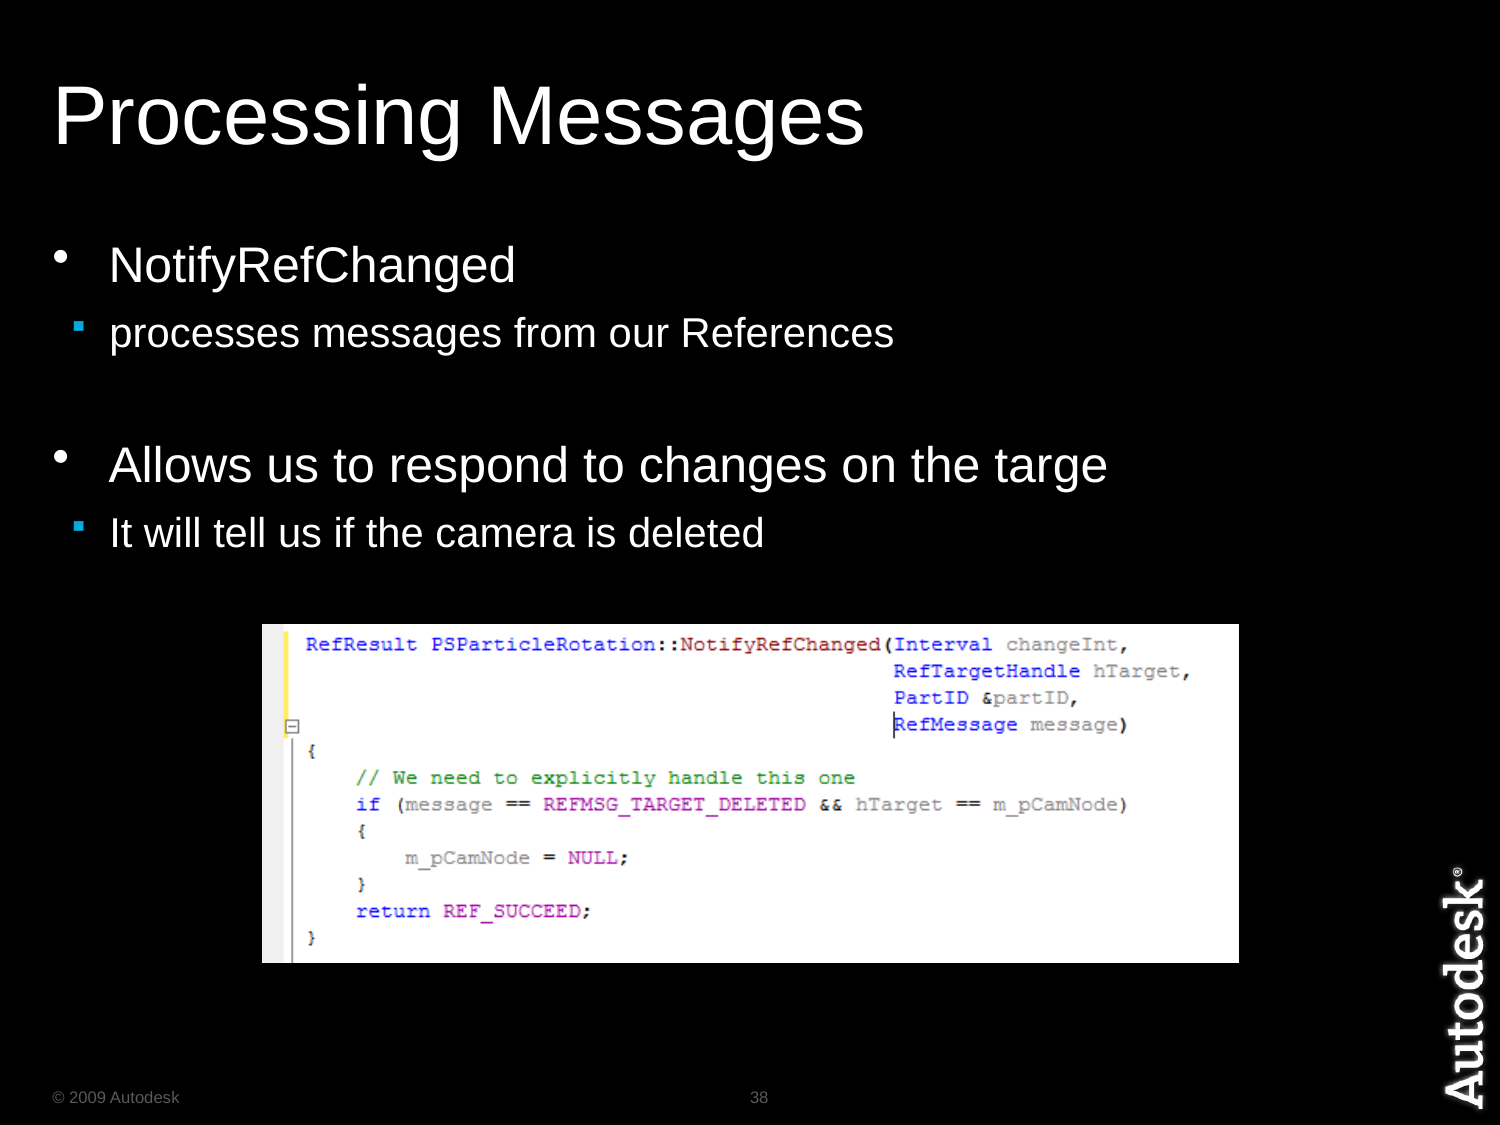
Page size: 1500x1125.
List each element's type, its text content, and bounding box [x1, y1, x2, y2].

title Processing Messages [52, 22, 1401, 211]
picture [1402, 0, 1500, 1125]
list NotifyRefChanged processes messages from our References Allows us to respond to changes on the targe It will tell us if the camera is deleted [52, 231, 1401, 1073]
picture [262, 624, 1240, 963]
